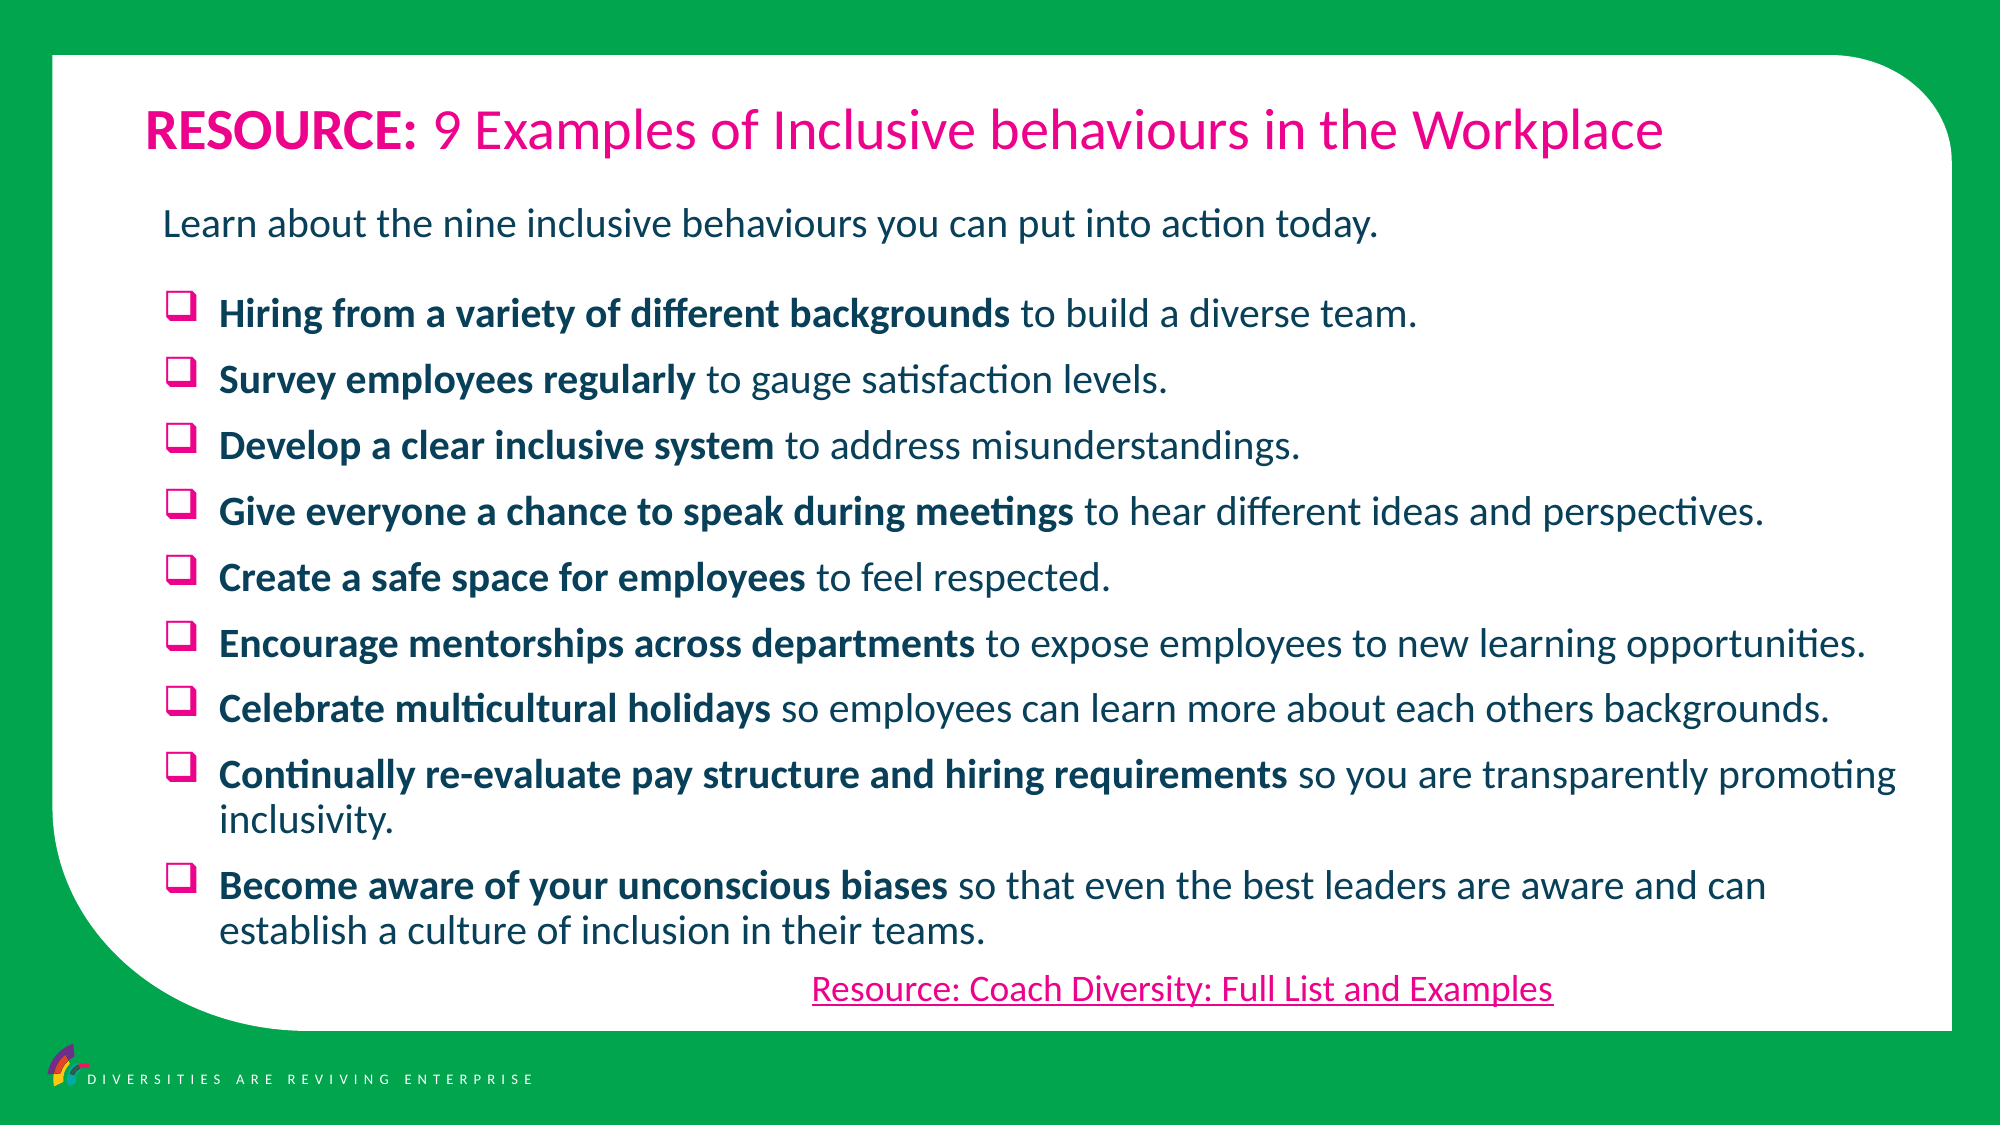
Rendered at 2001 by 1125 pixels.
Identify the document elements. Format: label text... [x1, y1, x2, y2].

list RESOURCE: 9 Examples of Inclusive behaviours in the Workplace [130, 92, 1869, 224]
list Learn about the nine inclusive behaviours you can put into action today. Hiring from a variety of different backgrounds to build a diverse team. Survey employees regularly to gauge satisfaction levels. Develop a clear inclusive system to address misunderstandings. Give everyone a chance to speak during meetings to hear different ideas and perspectives. Create a safe space for employees to feel respected. Encourage mentorships across departments to expose employees to new learning opportunities. Celebrate multicultural holidays so employees can learn more about each others backgrounds. Continually re-evaluate pay structure and hiring requirements so you are transparently promoting inclusivity. Become aware of your unconscious biases so that even the best leaders are aware and can establish a culture of inclusion in their teams. [148, 188, 1925, 821]
text_box Resource: Coach Diversity: Full List and Examples [796, 956, 1925, 1017]
